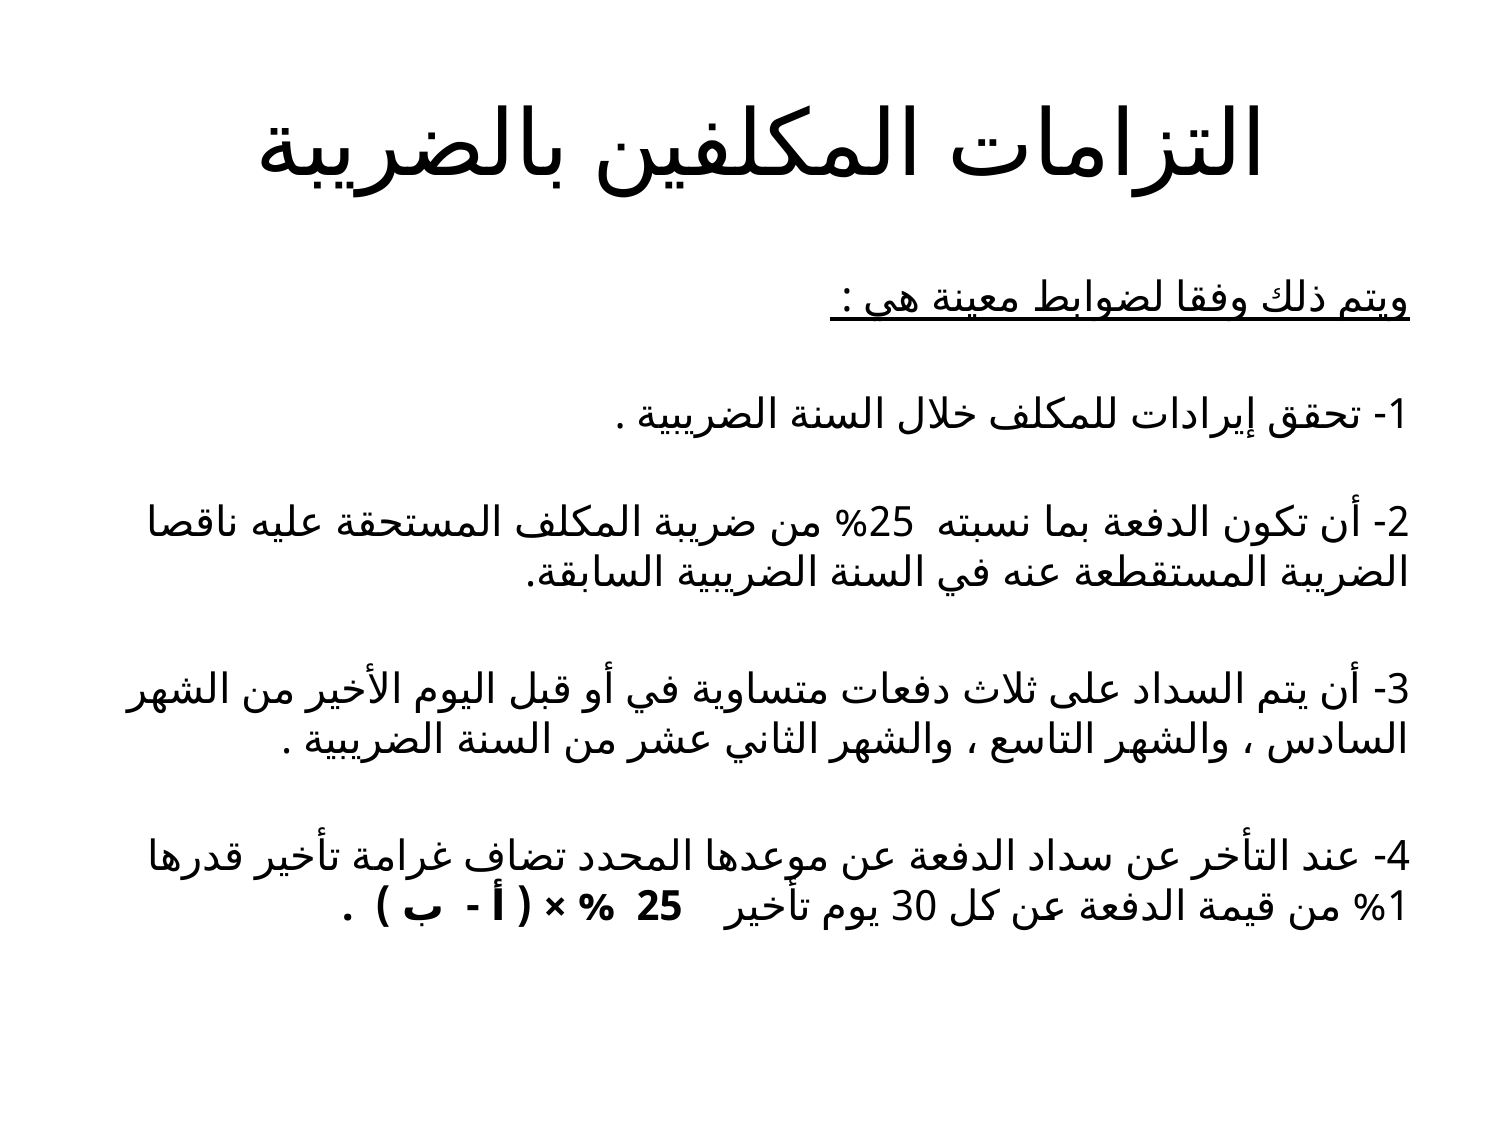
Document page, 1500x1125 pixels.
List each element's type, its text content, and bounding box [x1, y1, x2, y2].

title التزامات المكلفين بالضريبة [75, 45, 1425, 233]
list ويتم ذلك وفقا لضوابط معينة هي : 1- تحقق إيرادات للمكلف خلال السنة الضريبية . 2- أن تكون الدفعة بما نسبته 25% من ضريبة المكلف المستحقة عليه ناقصا الضريبة المستقطعة عنه في السنة الضريبية السابقة. 3- أن يتم السداد على ثلاث دفعات متساوية في أو قبل اليوم الأخير من الشهر السادس ، والشهر التاسع ، والشهر الثاني عشر من السنة الضريبية . 4- عند التأخر عن سداد الدفعة عن موعدها المحدد تضاف غرامة تأخير قدرها 1% من قيمة الدفعة عن كل 30 يوم تأخير 25 % × ( أ - ب ) . [75, 262, 1425, 1005]
